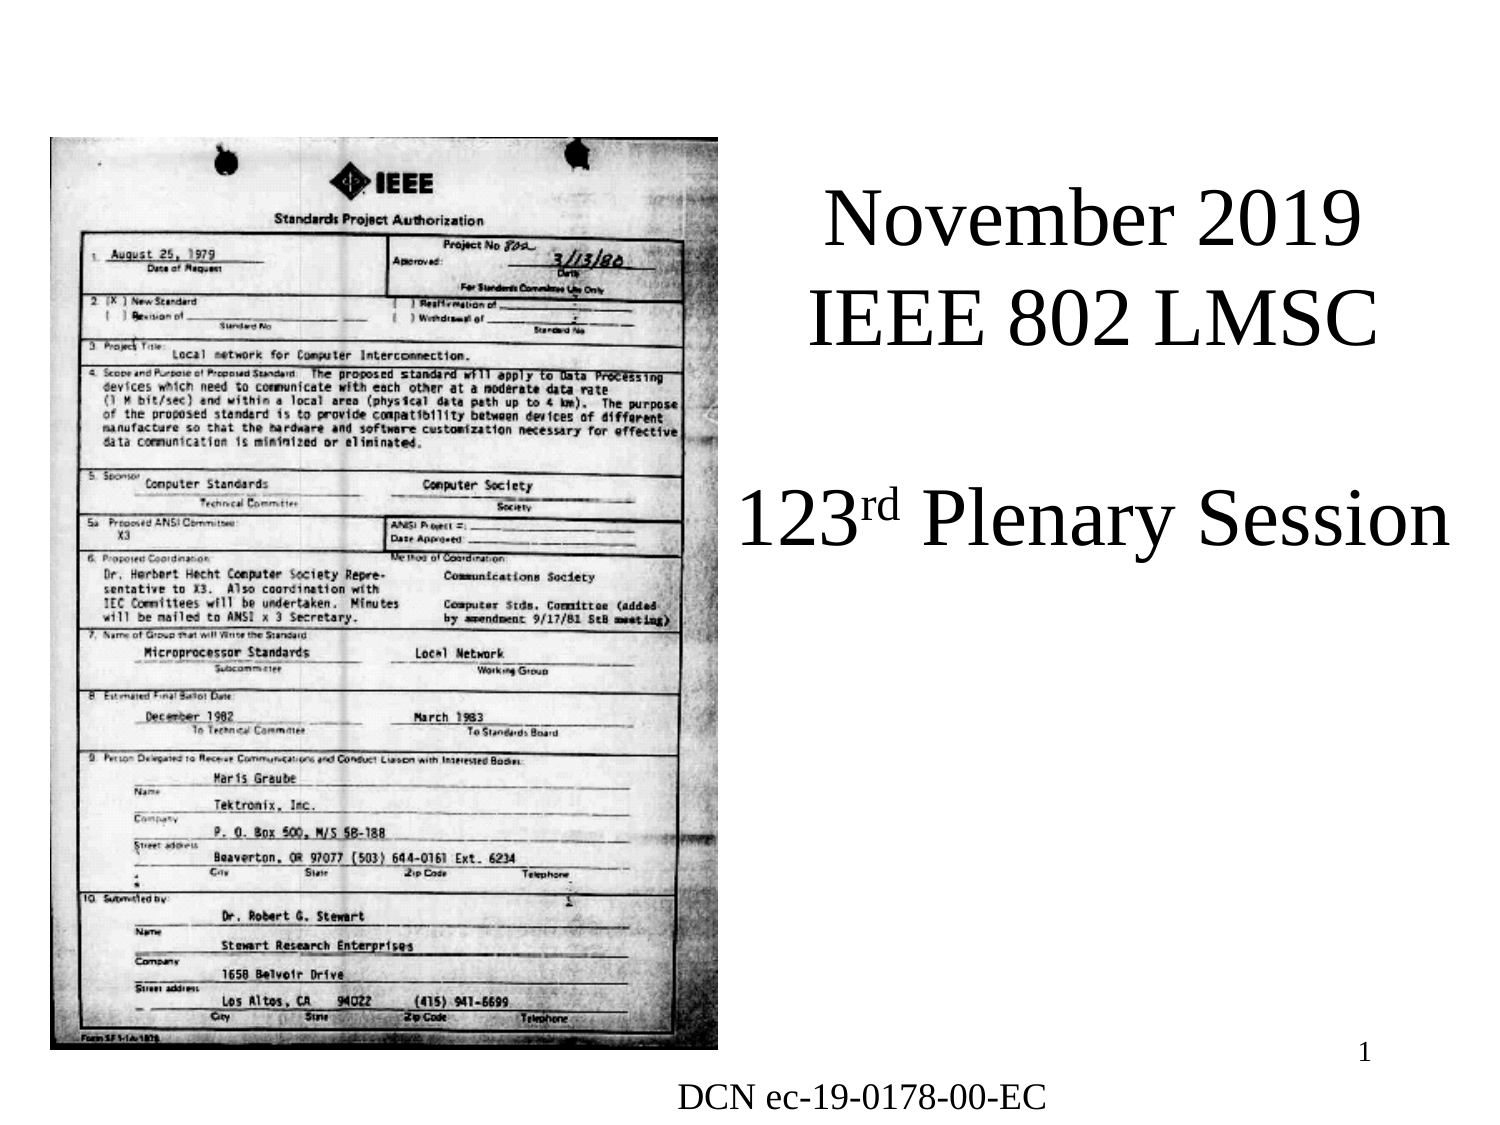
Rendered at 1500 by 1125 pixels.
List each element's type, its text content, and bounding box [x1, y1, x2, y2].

slide_number 1 [1074, 1024, 1388, 1064]
title November 2019 IEEE 802 LMSC 123rd Plenary Session [720, 137, 1500, 788]
text_box DCN ec-19-0178-00-EC [662, 1064, 1500, 1125]
picture [49, 137, 718, 1051]
